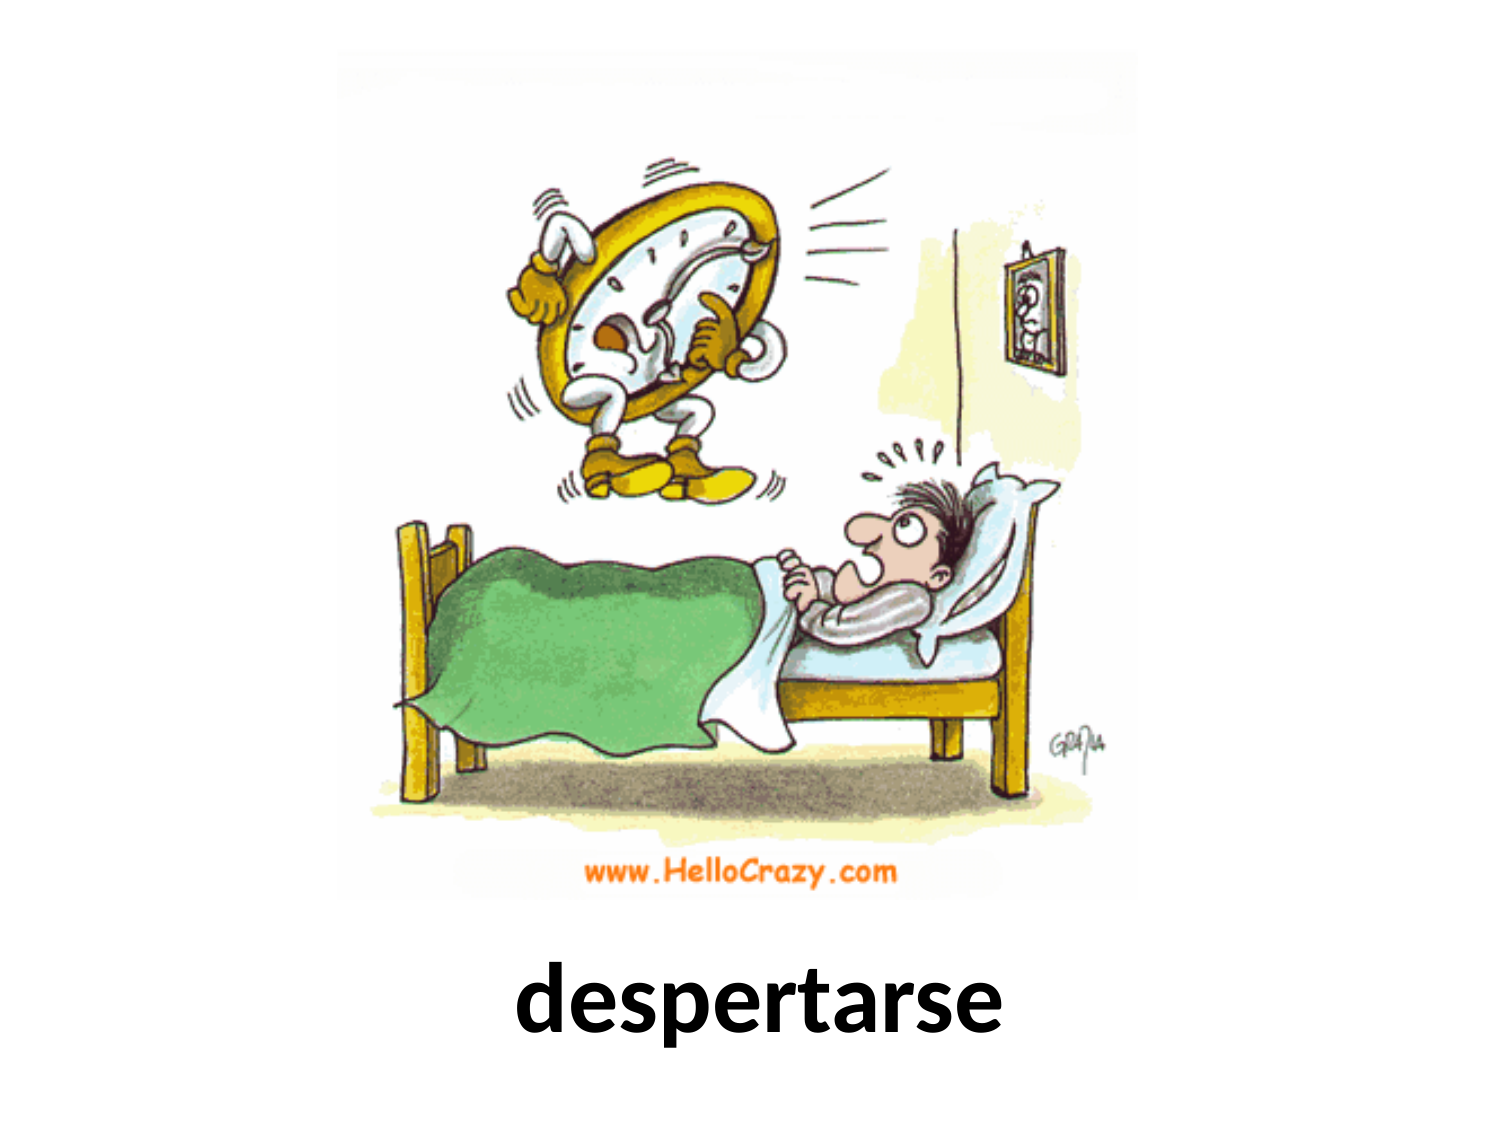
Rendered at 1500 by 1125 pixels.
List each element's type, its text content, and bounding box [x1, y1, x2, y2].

text_box despertarse [500, 924, 1050, 1060]
picture [337, 49, 1138, 900]
